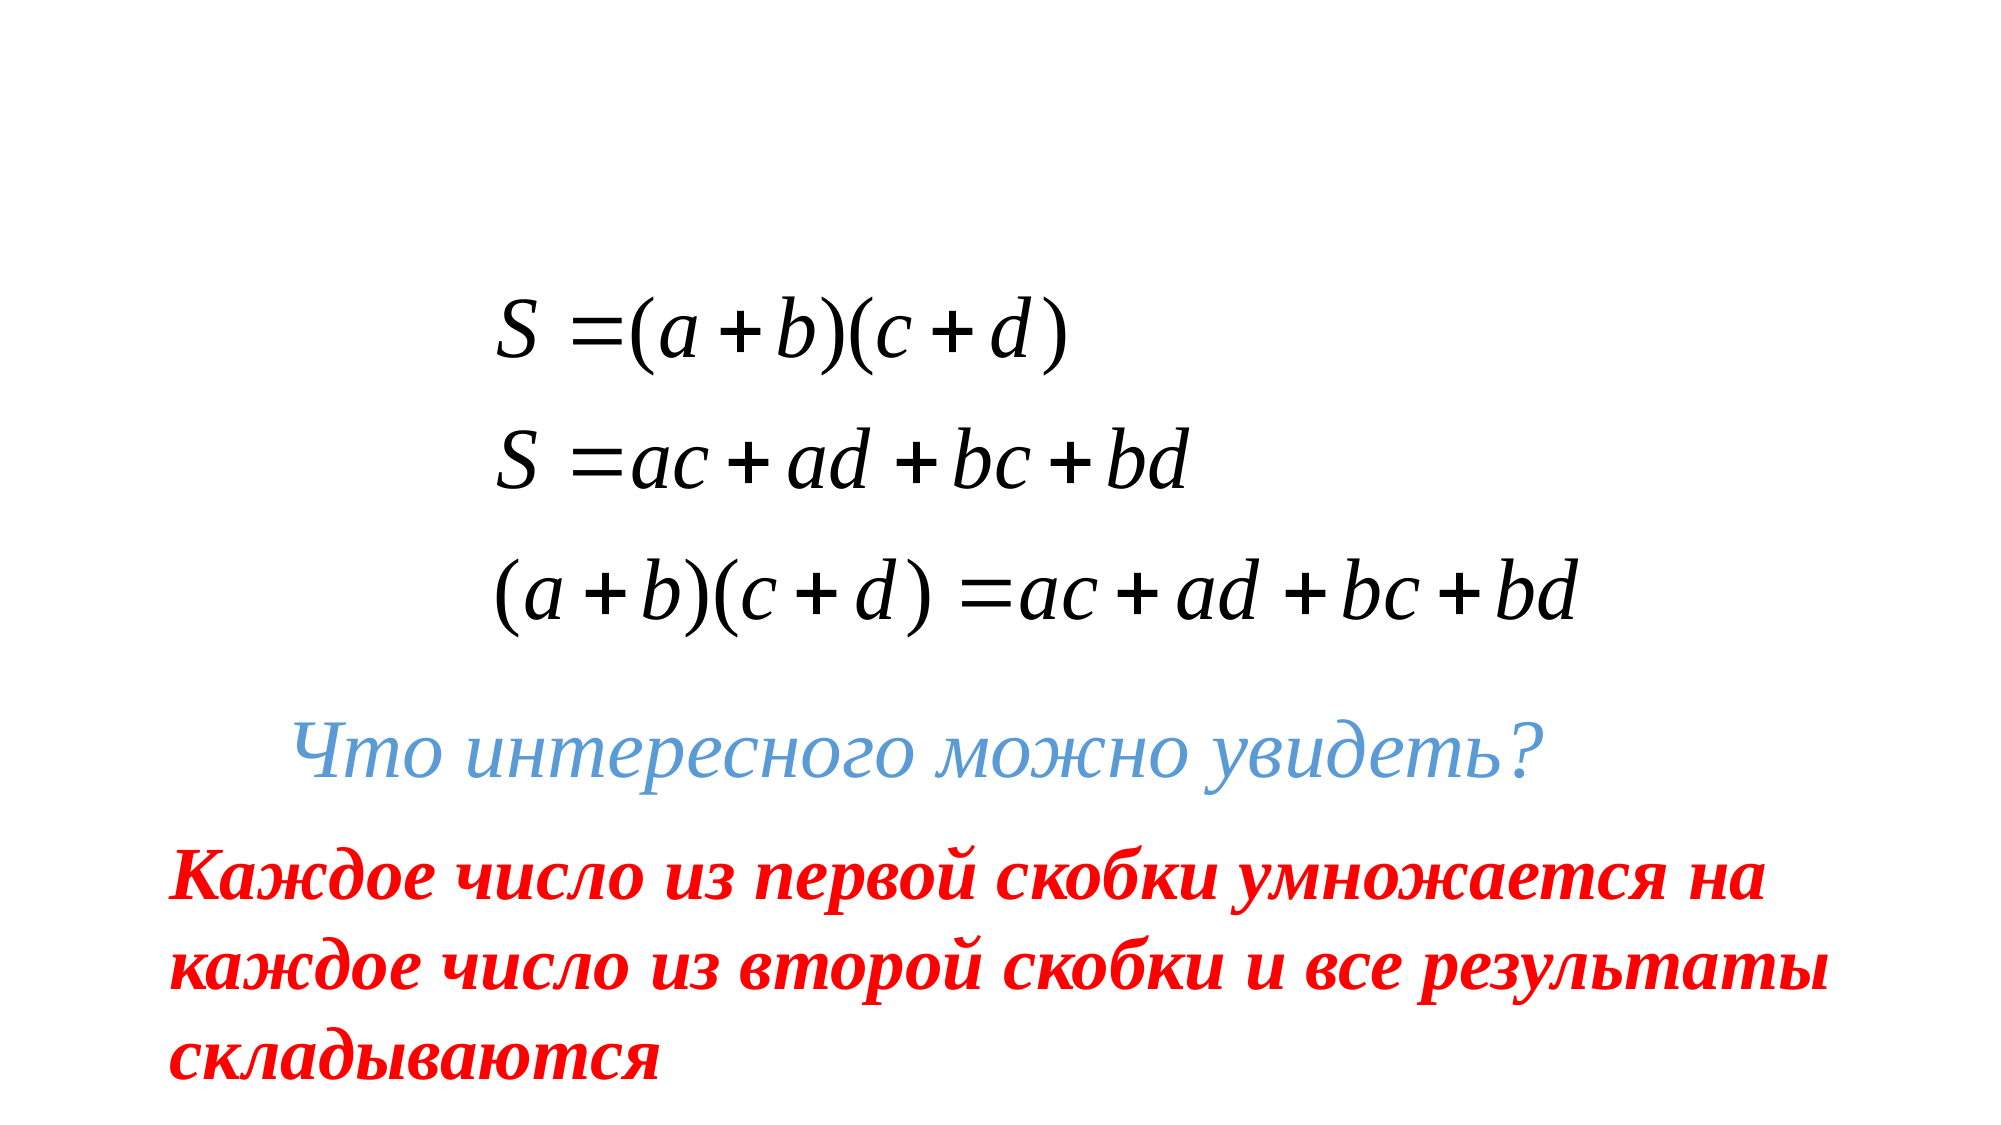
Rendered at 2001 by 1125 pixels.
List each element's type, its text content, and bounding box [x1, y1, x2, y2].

text_box Каждое число из первой скобки умножается на каждое число из второй скобки и все результаты складываются [154, 817, 1863, 1103]
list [481, 277, 1603, 656]
text_box Что интересного можно увидеть? [270, 687, 1581, 802]
